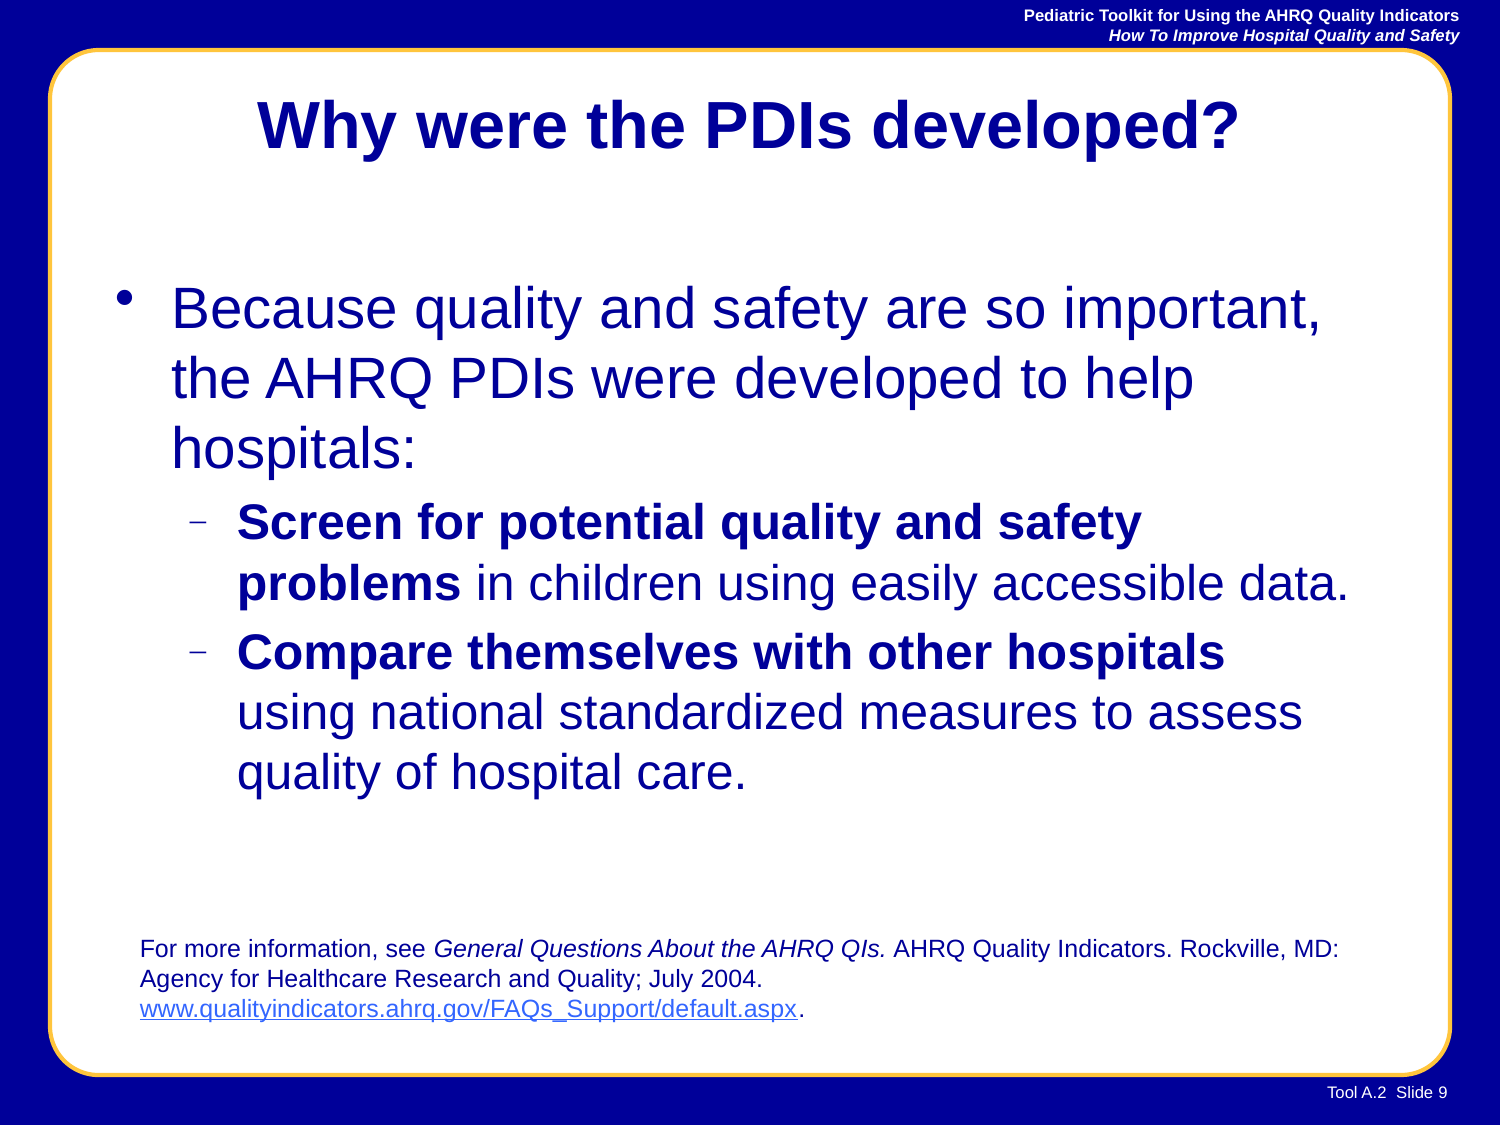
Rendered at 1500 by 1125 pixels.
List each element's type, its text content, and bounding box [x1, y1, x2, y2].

title Why were the PDIs developed? [112, 75, 1388, 200]
text_box For more information, see General Questions About the AHRQ QIs. AHRQ Quality Indicators. Rockville, MD: Agency for Healthcare Research and Quality; July 2004. www.qualityindicators.ahrq.gov/FAQs_Support/default.aspx. [124, 924, 1388, 1030]
list Because quality and safety are so important, the AHRQ PDIs were developed to help hospitals: Screen for potential quality and safety problems in children using easily accessible data. Compare themselves with other hospitals using national standardized measures to assess quality of hospital care. [99, 262, 1375, 976]
